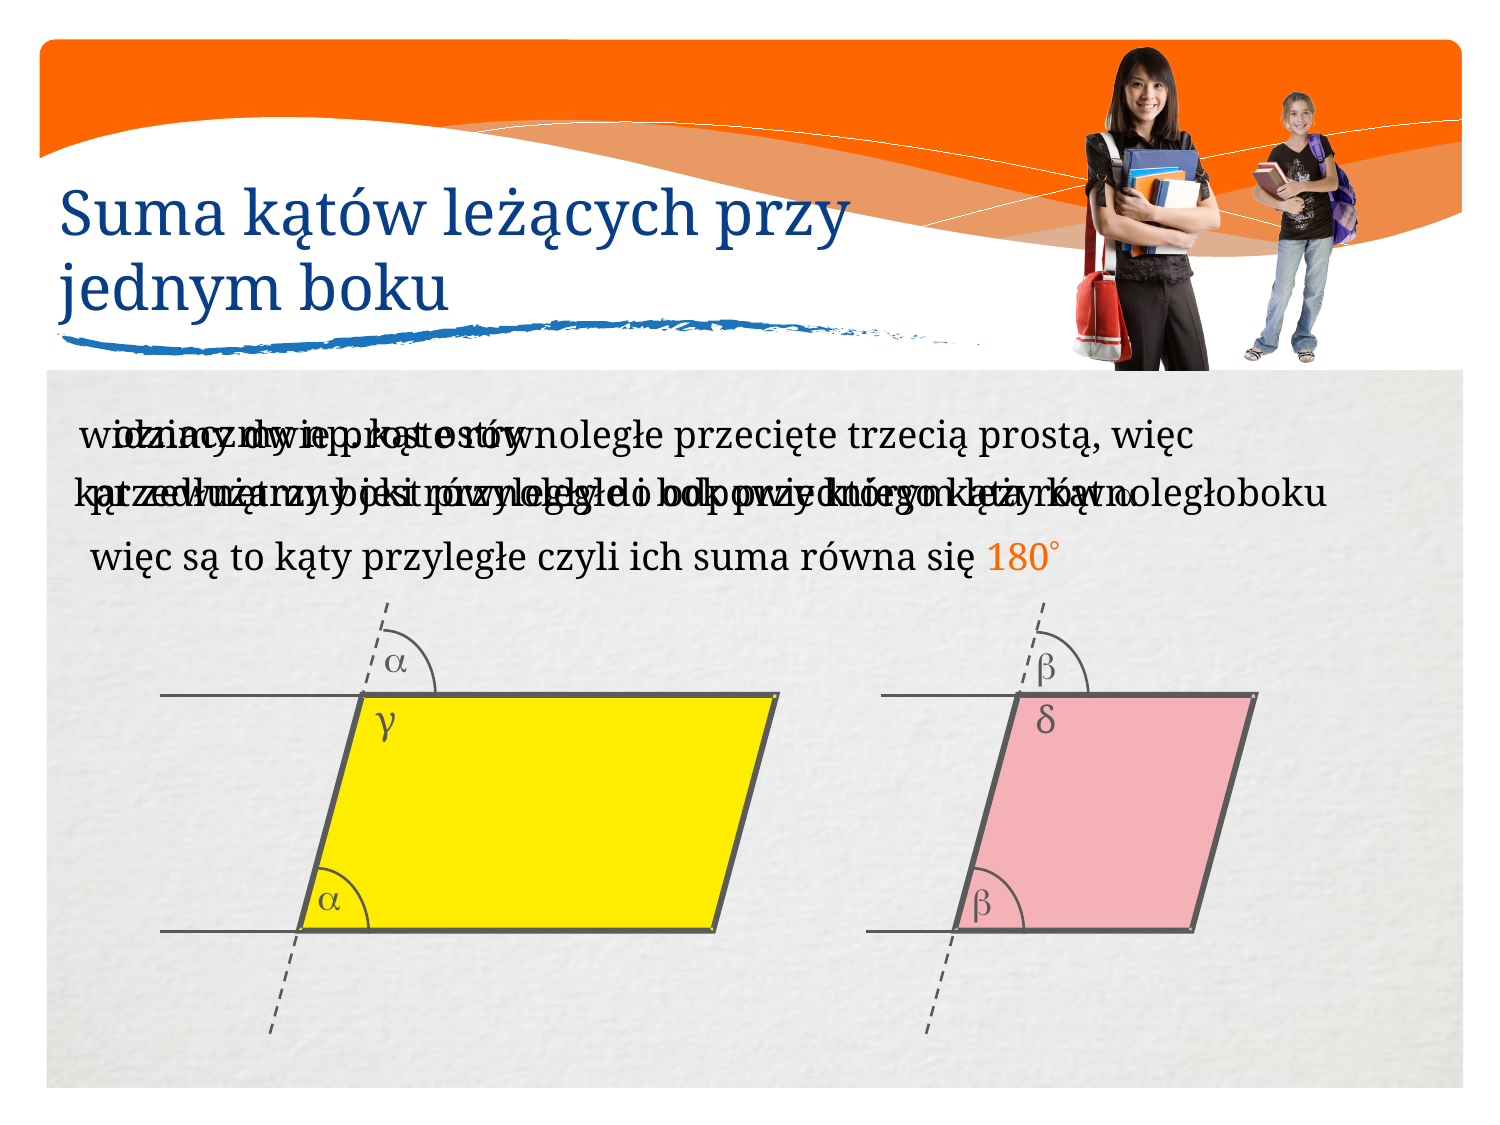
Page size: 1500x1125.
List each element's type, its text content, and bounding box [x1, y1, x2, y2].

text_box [1051, 691, 1260, 934]
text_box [394, 691, 919, 934]
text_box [925, 602, 1045, 694]
text_box Suma kątów leżących przy jednym boku [44, 165, 1008, 356]
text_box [269, 602, 388, 694]
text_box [269, 705, 388, 929]
picture [55, 317, 980, 356]
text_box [269, 940, 388, 1036]
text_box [925, 940, 1045, 1036]
picture [46, 24, 1464, 1125]
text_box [925, 705, 1045, 929]
